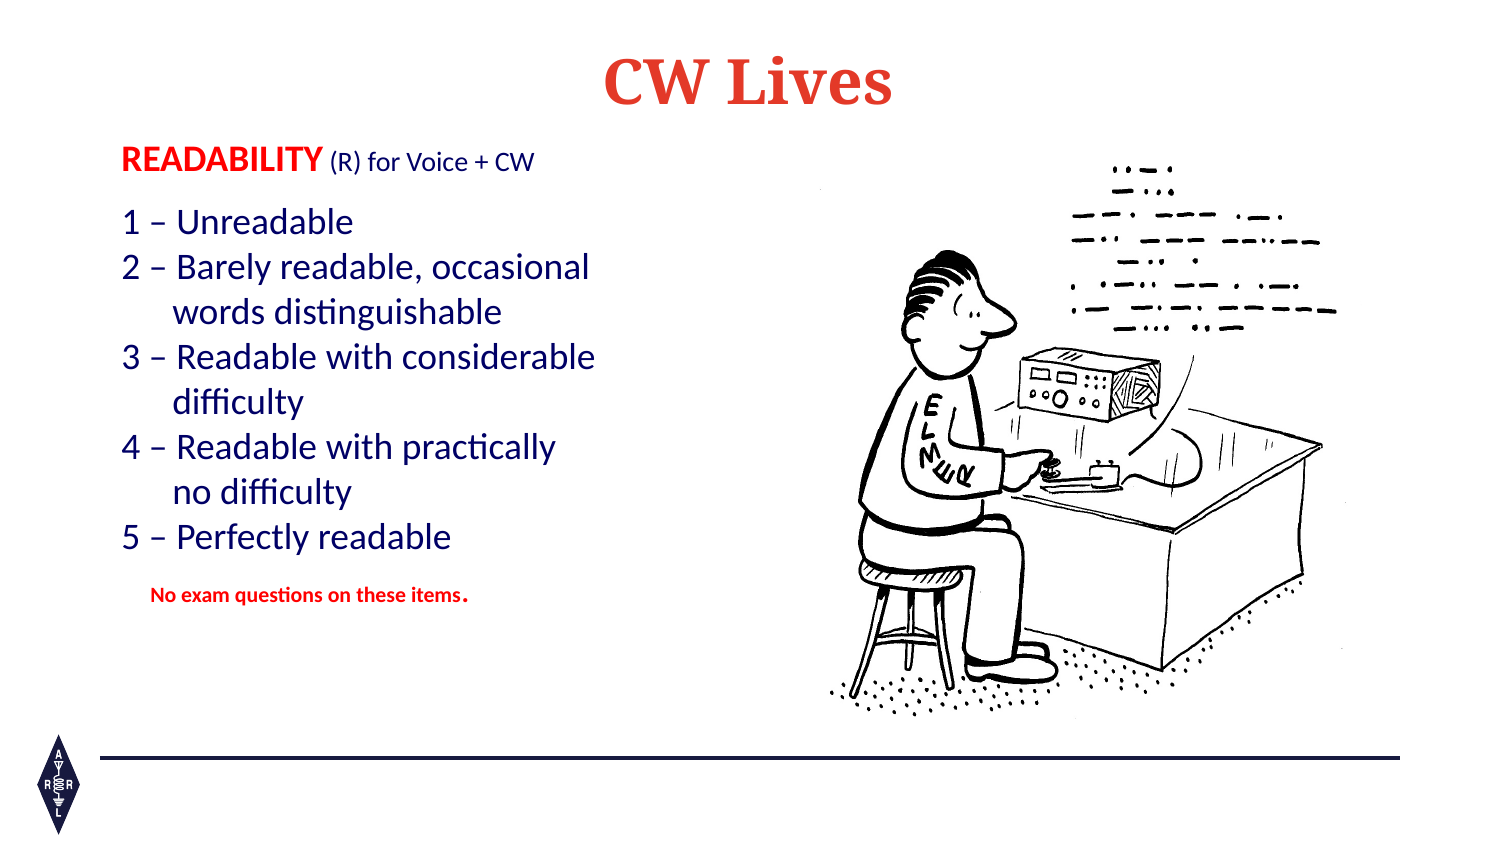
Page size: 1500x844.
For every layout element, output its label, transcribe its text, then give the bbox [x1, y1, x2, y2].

text_box No exam questions on these items. [135, 567, 565, 616]
text_box READABILITY (R) for Voice + CW 1 – Unreadable 2 – Barely readable, occasional words distinguishable 3 – Readable with considerable difficulty 4 – Readable with practically no difficulty 5 – Perfectly readable [106, 126, 706, 613]
picture [37, 734, 80, 835]
title CW Lives [101, 44, 1395, 145]
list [794, 130, 1362, 741]
